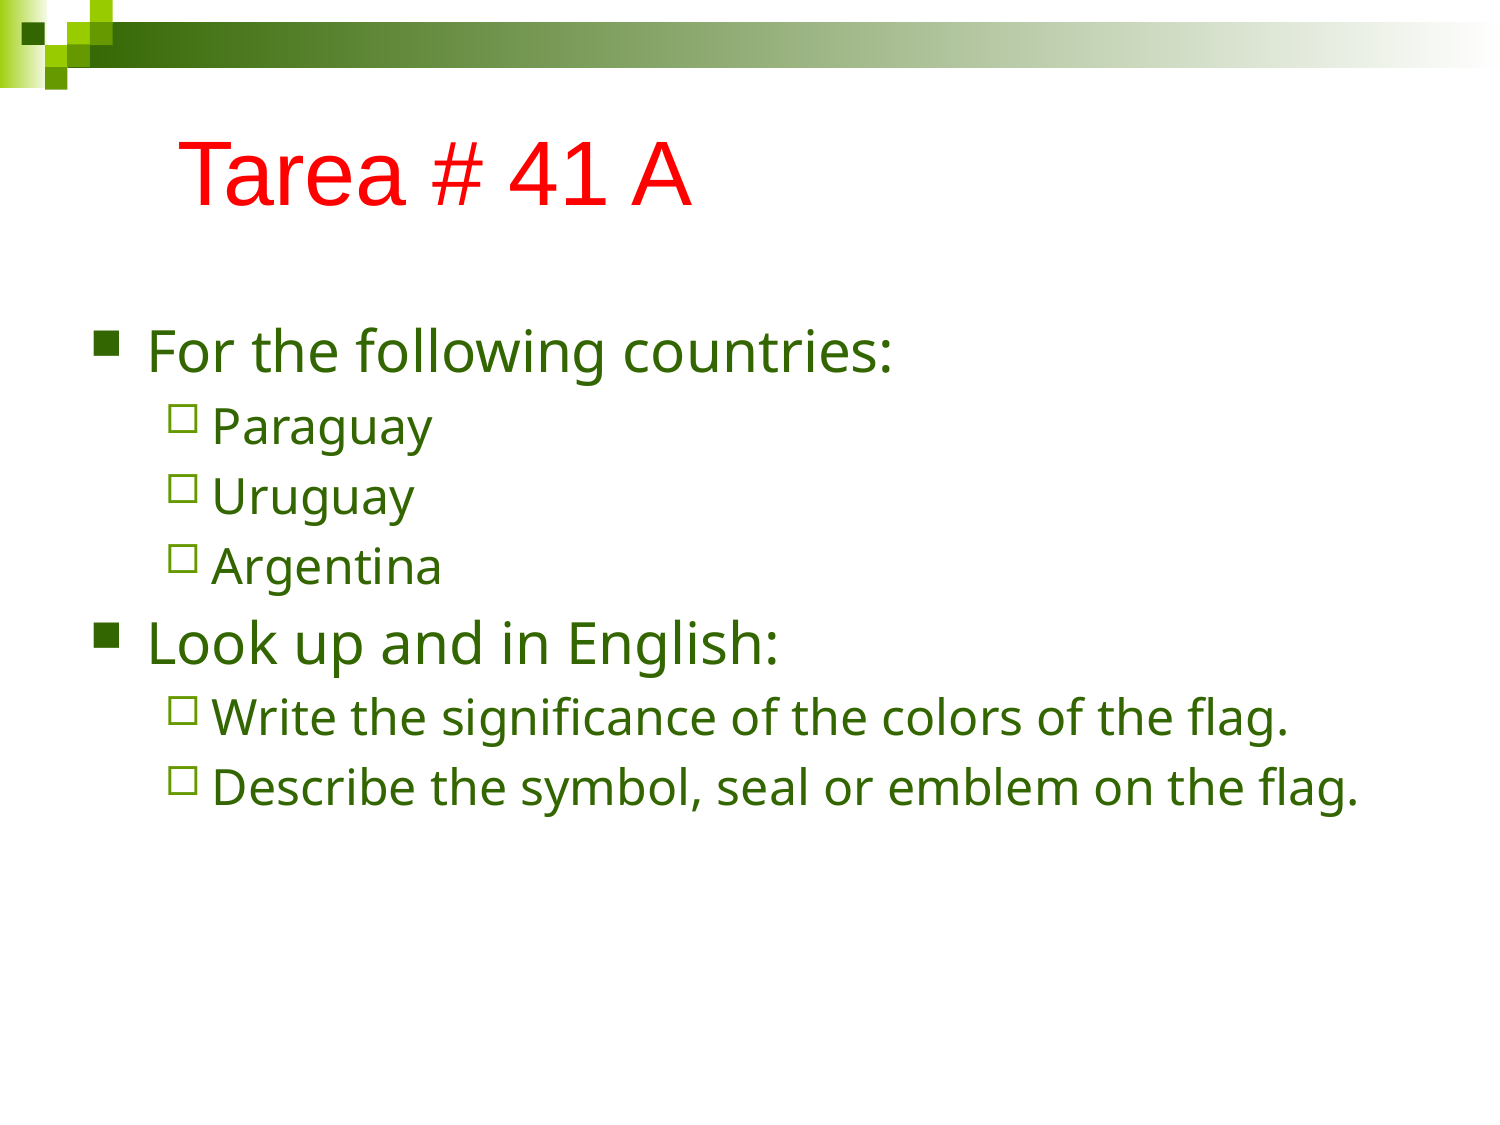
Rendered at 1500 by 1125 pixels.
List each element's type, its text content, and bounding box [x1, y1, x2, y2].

title Tarea # 41 A [162, 75, 1438, 263]
list For the following countries: Paraguay Uruguay Argentina Look up and in English: Write the significance of the colors of the flag. Describe the symbol, seal or emblem on the flag. [75, 224, 1425, 863]
